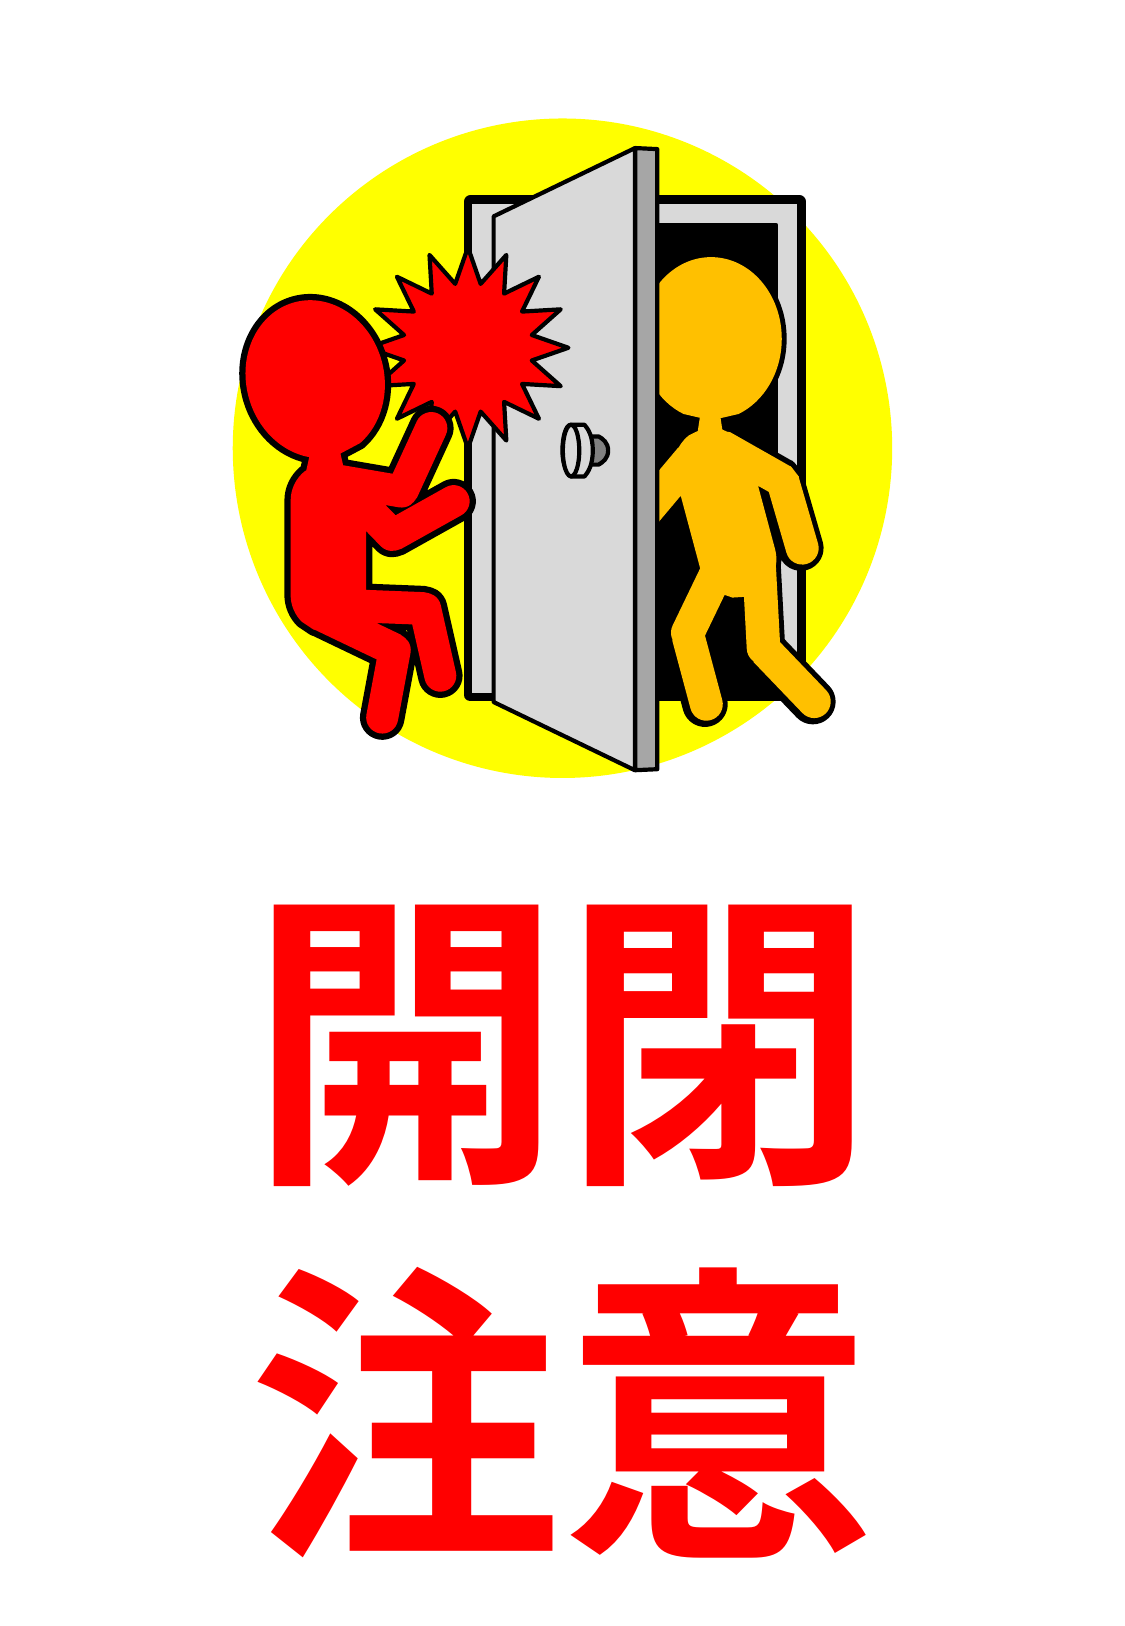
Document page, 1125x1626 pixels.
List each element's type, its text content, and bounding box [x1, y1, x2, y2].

text_box 開閉 注意 [0, 838, 1125, 1604]
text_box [232, 118, 893, 779]
